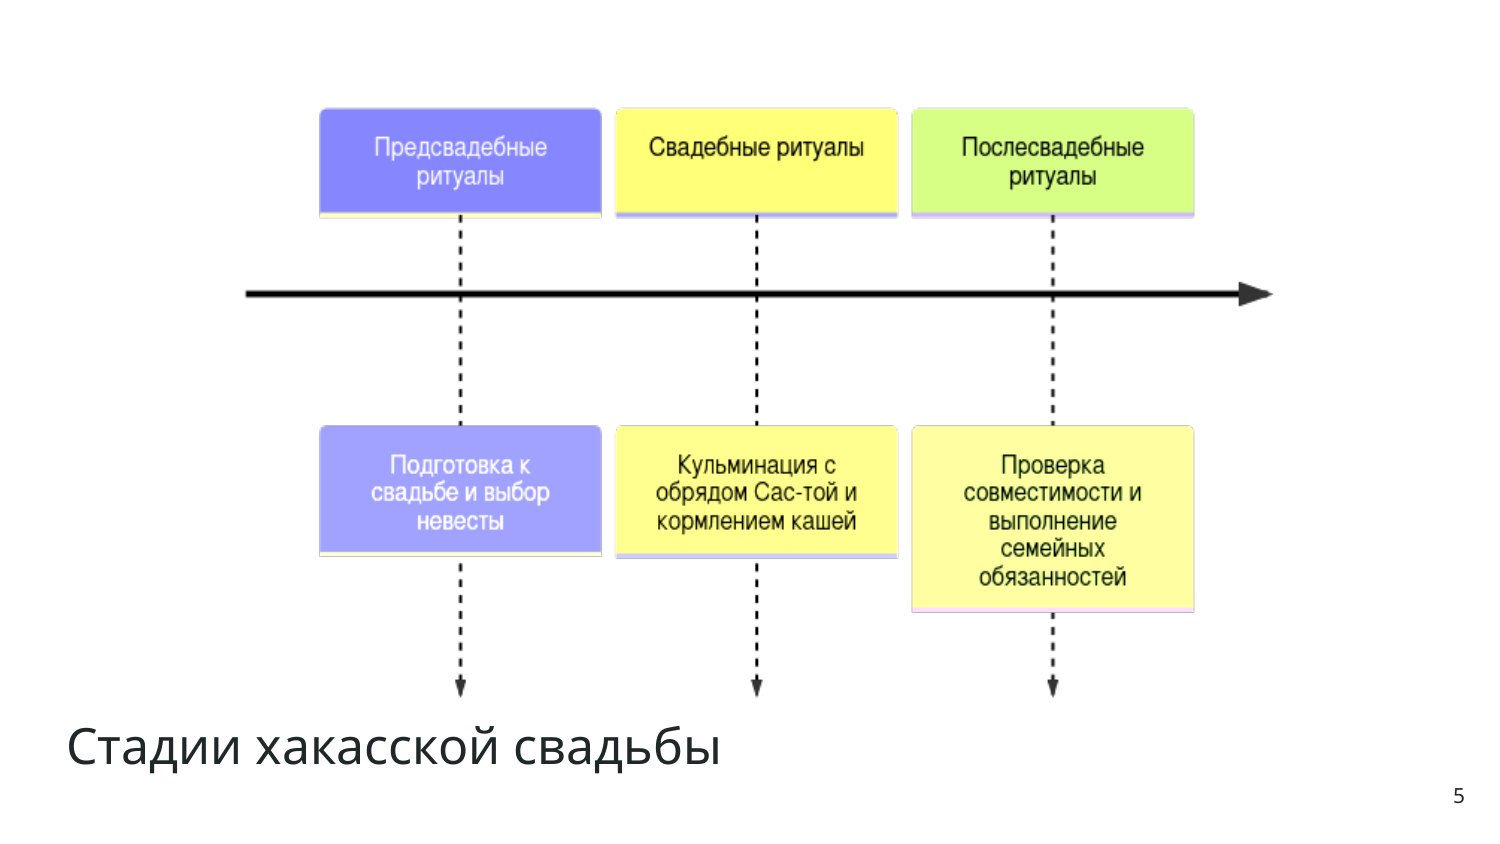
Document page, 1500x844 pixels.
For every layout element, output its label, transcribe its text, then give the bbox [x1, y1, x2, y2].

picture [171, 30, 1342, 779]
list Стадии хакасской свадьбы [51, 695, 1036, 794]
slide_number 5 [1389, 764, 1480, 830]
